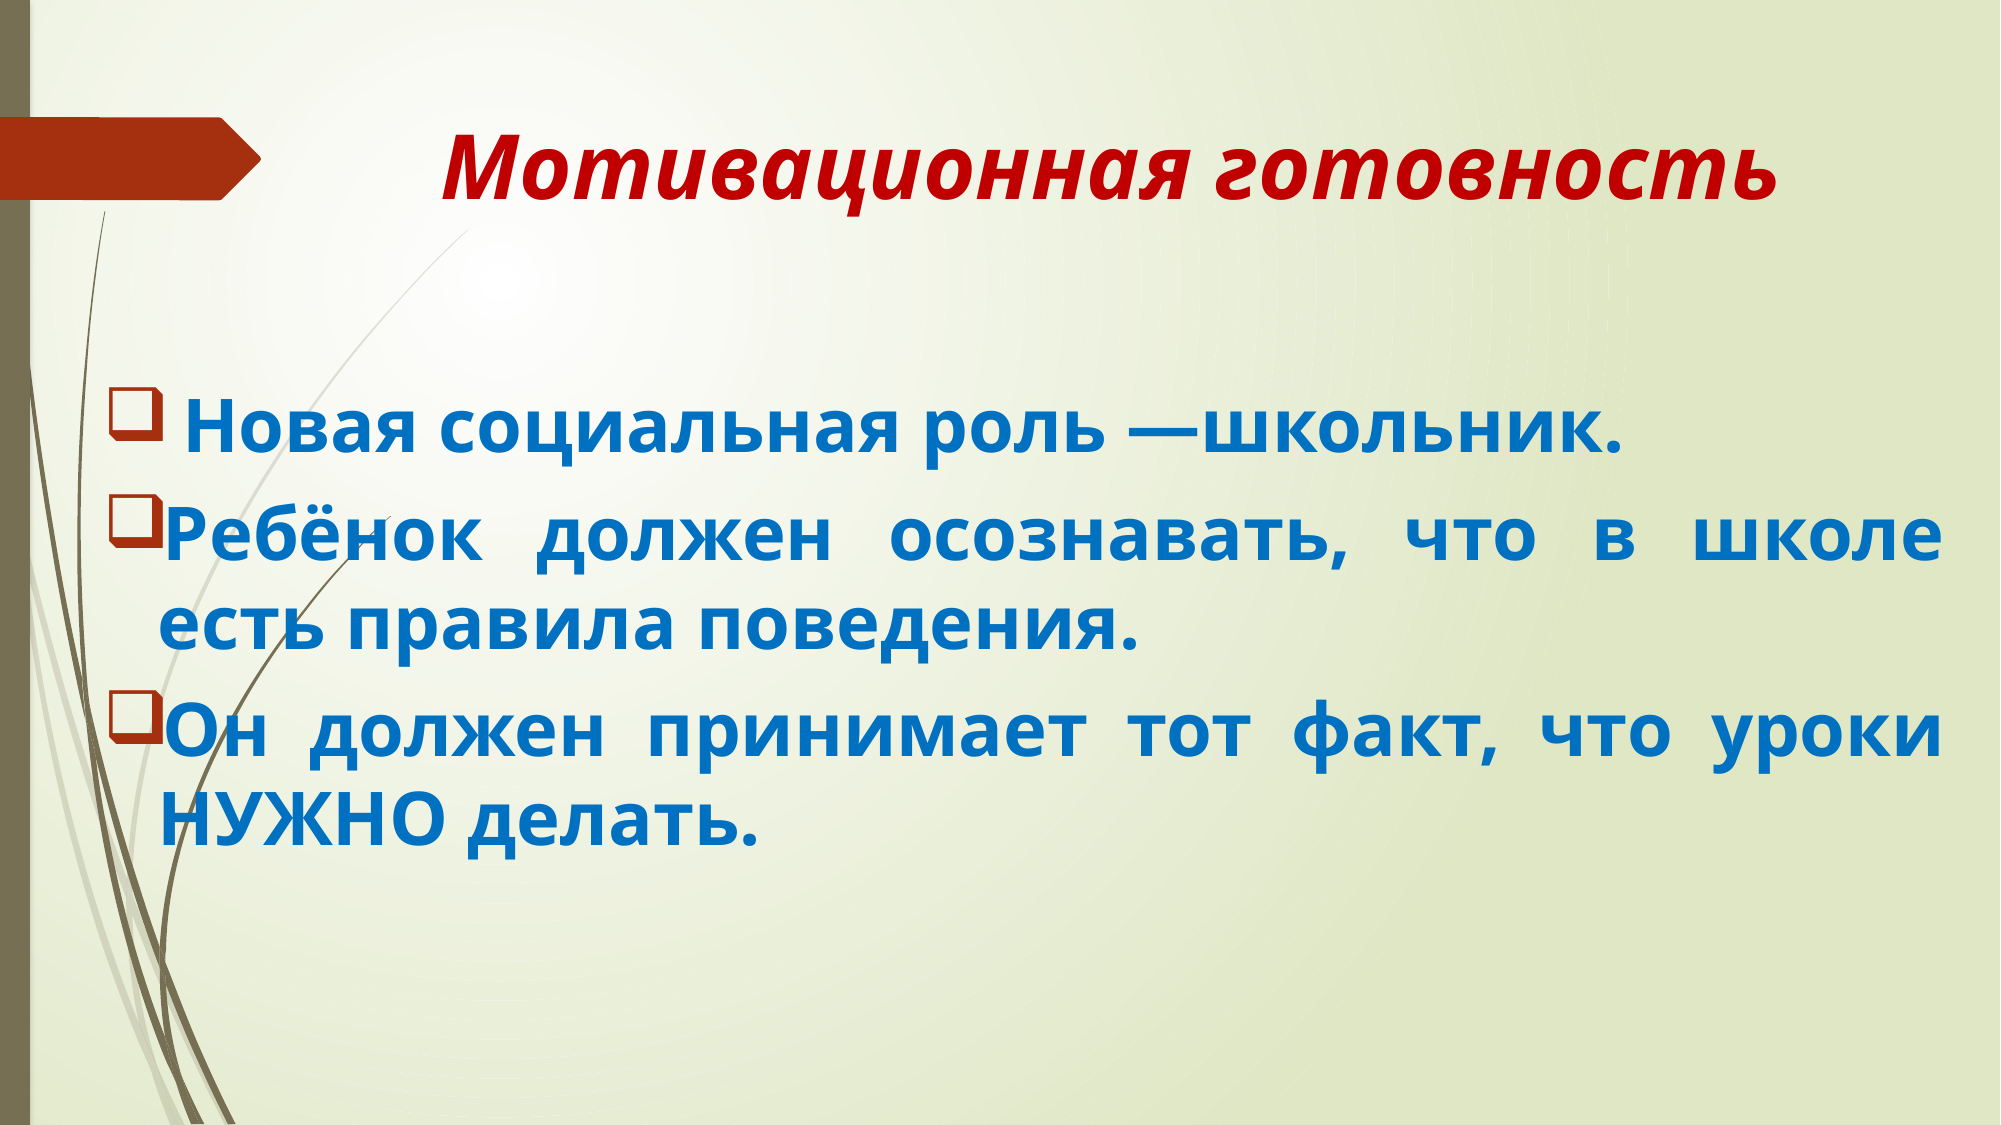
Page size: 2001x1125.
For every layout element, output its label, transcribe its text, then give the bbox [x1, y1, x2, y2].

list Новая социальная роль —школьник. Ребёнок должен осознавать, что в школе есть правила поведения. Он должен принимает тот факт, что уроки НУЖНО делать. [88, 371, 1960, 870]
title Мотивационная готовность [425, 102, 1888, 313]
